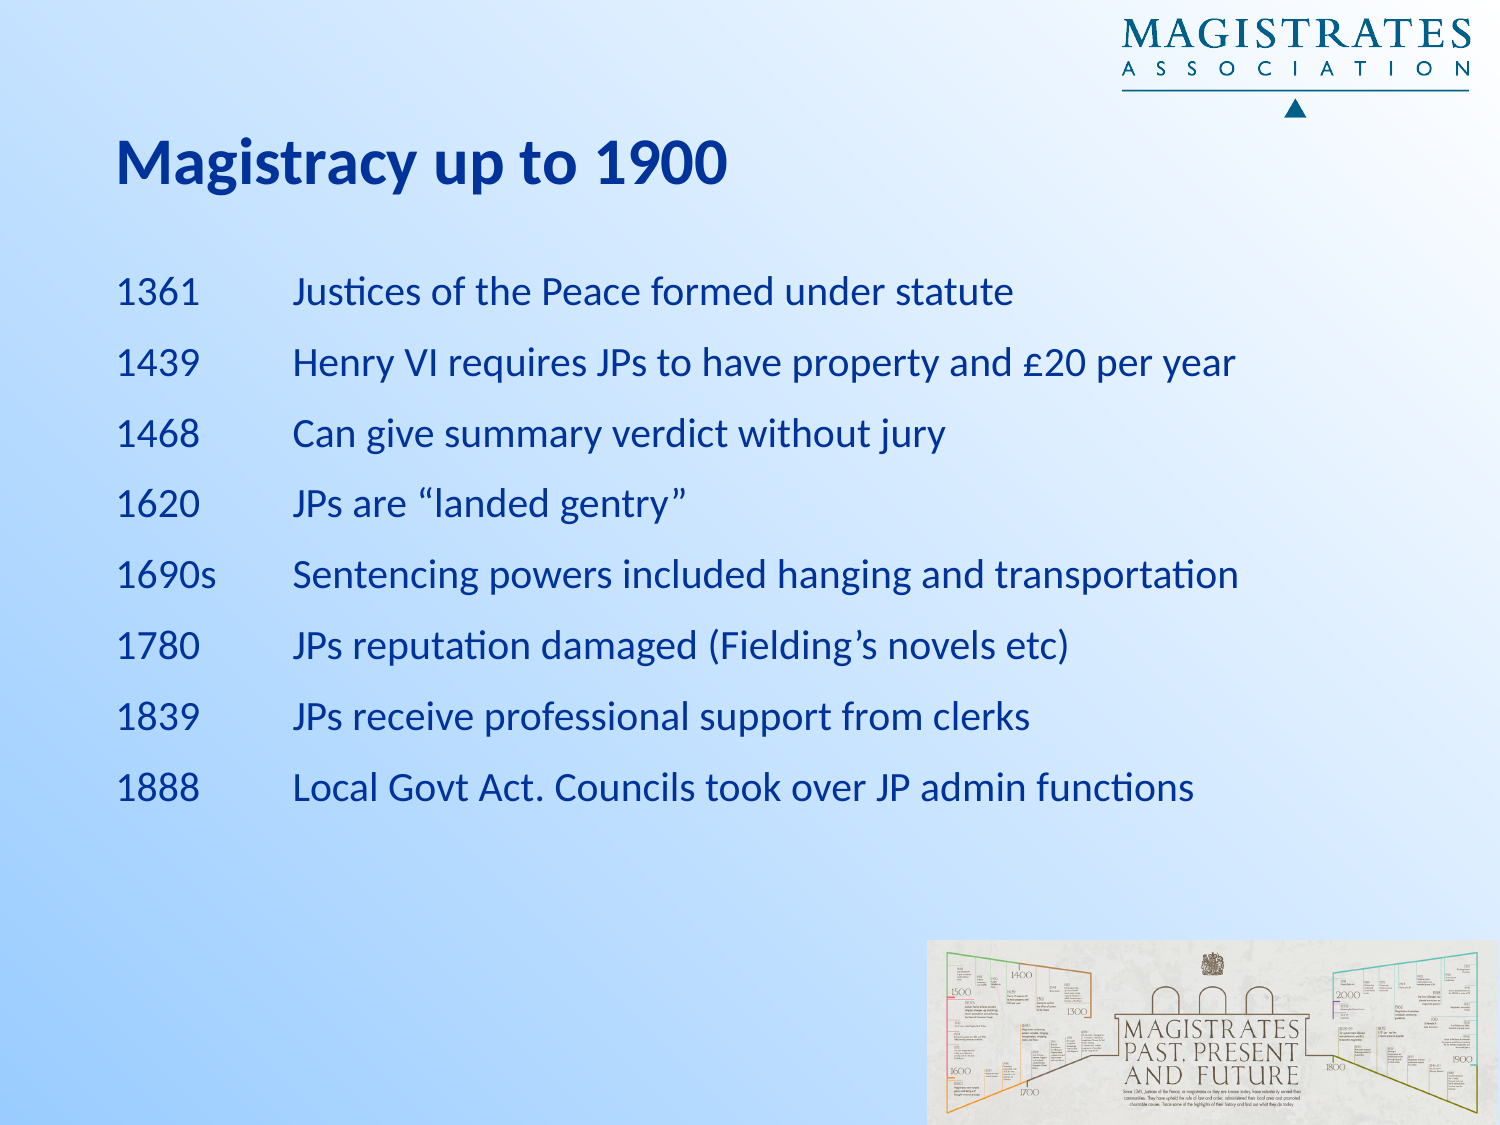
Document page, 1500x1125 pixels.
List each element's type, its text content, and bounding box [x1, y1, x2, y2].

table_cell 1839 [100, 691, 278, 762]
picture [1121, 18, 1126, 45]
table_cell Local Govt Act. Councils took over JP admin functions [278, 762, 1424, 834]
table_cell 1439 [100, 338, 278, 408]
title Magistracy up to 1900 [100, 90, 1159, 226]
table_cell Sentencing powers included hanging and transportation [278, 549, 1424, 620]
table_cell 1690s [100, 549, 278, 620]
picture [1121, 18, 1471, 118]
table_header 1361 [100, 267, 278, 338]
table_cell Can give summary verdict without jury [278, 408, 1424, 478]
table_cell JPs receive professional support from clerks [278, 691, 1424, 762]
picture [1326, 21, 1333, 34]
table_cell JPs are “landed gentry” [278, 478, 1424, 549]
table_cell Henry VI requires JPs to have property and £20 per year [278, 338, 1424, 408]
table_header Justices of the Peace formed under statute [278, 267, 1424, 338]
table_cell 1780 [100, 620, 278, 691]
picture [926, 940, 1498, 1125]
picture [1133, 18, 1150, 37]
table_cell 1620 [100, 478, 278, 549]
picture [1458, 18, 1471, 36]
table_cell 1888 [100, 762, 278, 834]
table_cell 1468 [100, 408, 278, 478]
table_cell JPs reputation damaged (Fielding’s novels etc) [278, 620, 1424, 691]
